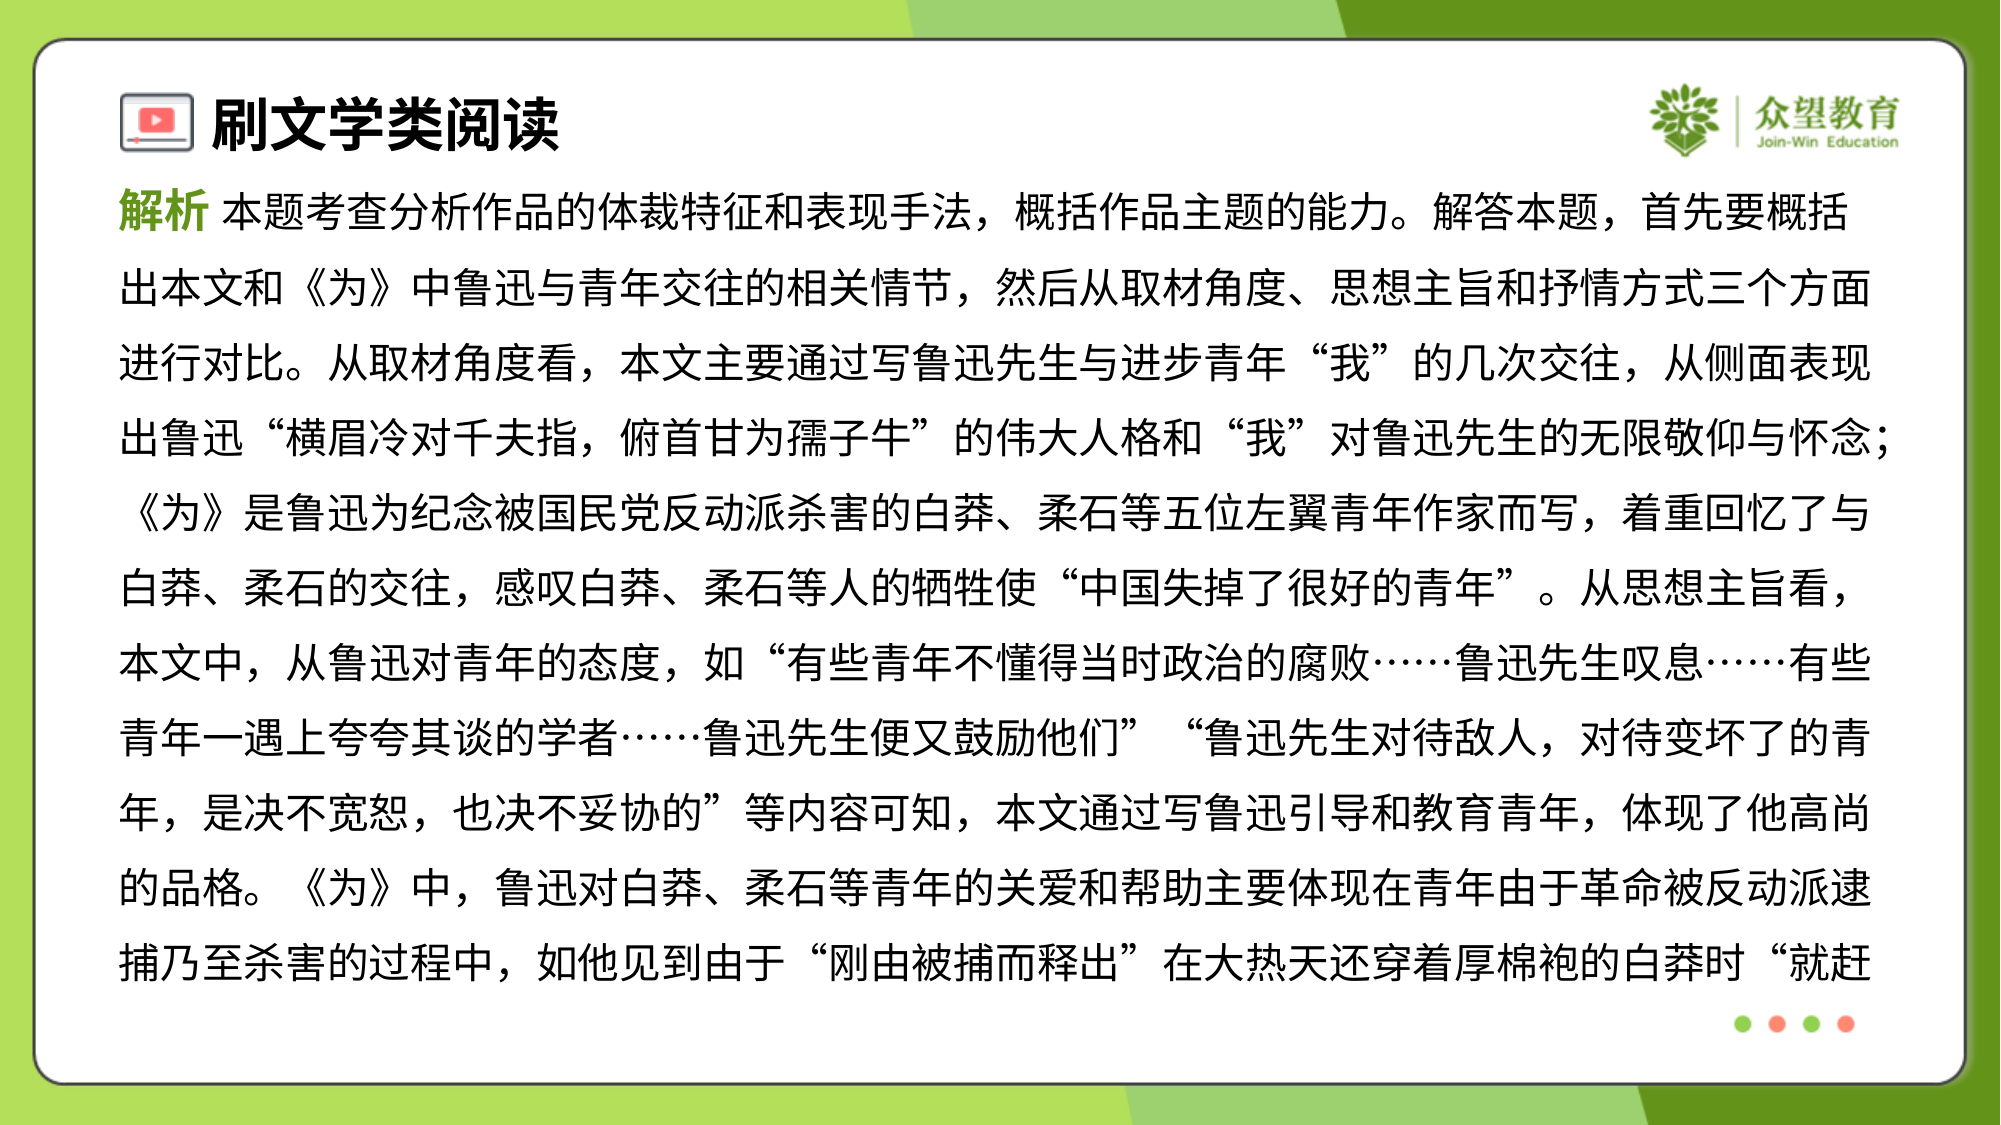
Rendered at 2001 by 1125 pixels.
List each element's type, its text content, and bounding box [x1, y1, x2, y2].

text_box 解析 本题考查分析作品的体裁特征和表现手法，概括作品主题的能力。解答本题，首先要概括 出本文和《为》中鲁迅与青年交往的相关情节，然后从取材角度、思想主旨和抒情方式三个方面 进行对比。从取材角度看，本文主要通过写鲁迅先生与进步青年“我”的几次交往，从侧面表现 出鲁迅“横眉冷对千夫指，俯首甘为孺子牛”的伟大人格和“我”对鲁迅先生的无限敬仰与怀念； 《为》是鲁迅为纪念被国民党反动派杀害的白莽、柔石等五位左翼青年作家而写，着重回忆了与 白莽、柔石的交往，感叹白莽、柔石等人的牺牲使“中国失掉了很好的青年”。从思想主旨看， 本文中，从鲁迅对青年的态度，如“有些青年不懂得当时政治的腐败……鲁迅先生叹息……有些 青年一遇上夸夸其谈的学者……鲁迅先生便又鼓励他们”“鲁迅先生对待敌人，对待变坏了的青 年，是决不宽恕，也决不妥协的”等内容可知，本文通过写鲁迅引导和教育青年，体现了他高尚 的品格。《为》中，鲁迅对白莽、柔石等青年的关爱和帮助主要体现在青年由于革命被反动派逮 捕乃至杀害的过程中，如他见到由于“刚由被捕而释出”在大热天还穿着厚棉袍的白莽时“就赶 [118, 159, 1883, 987]
picture [0, 0, 2000, 1125]
